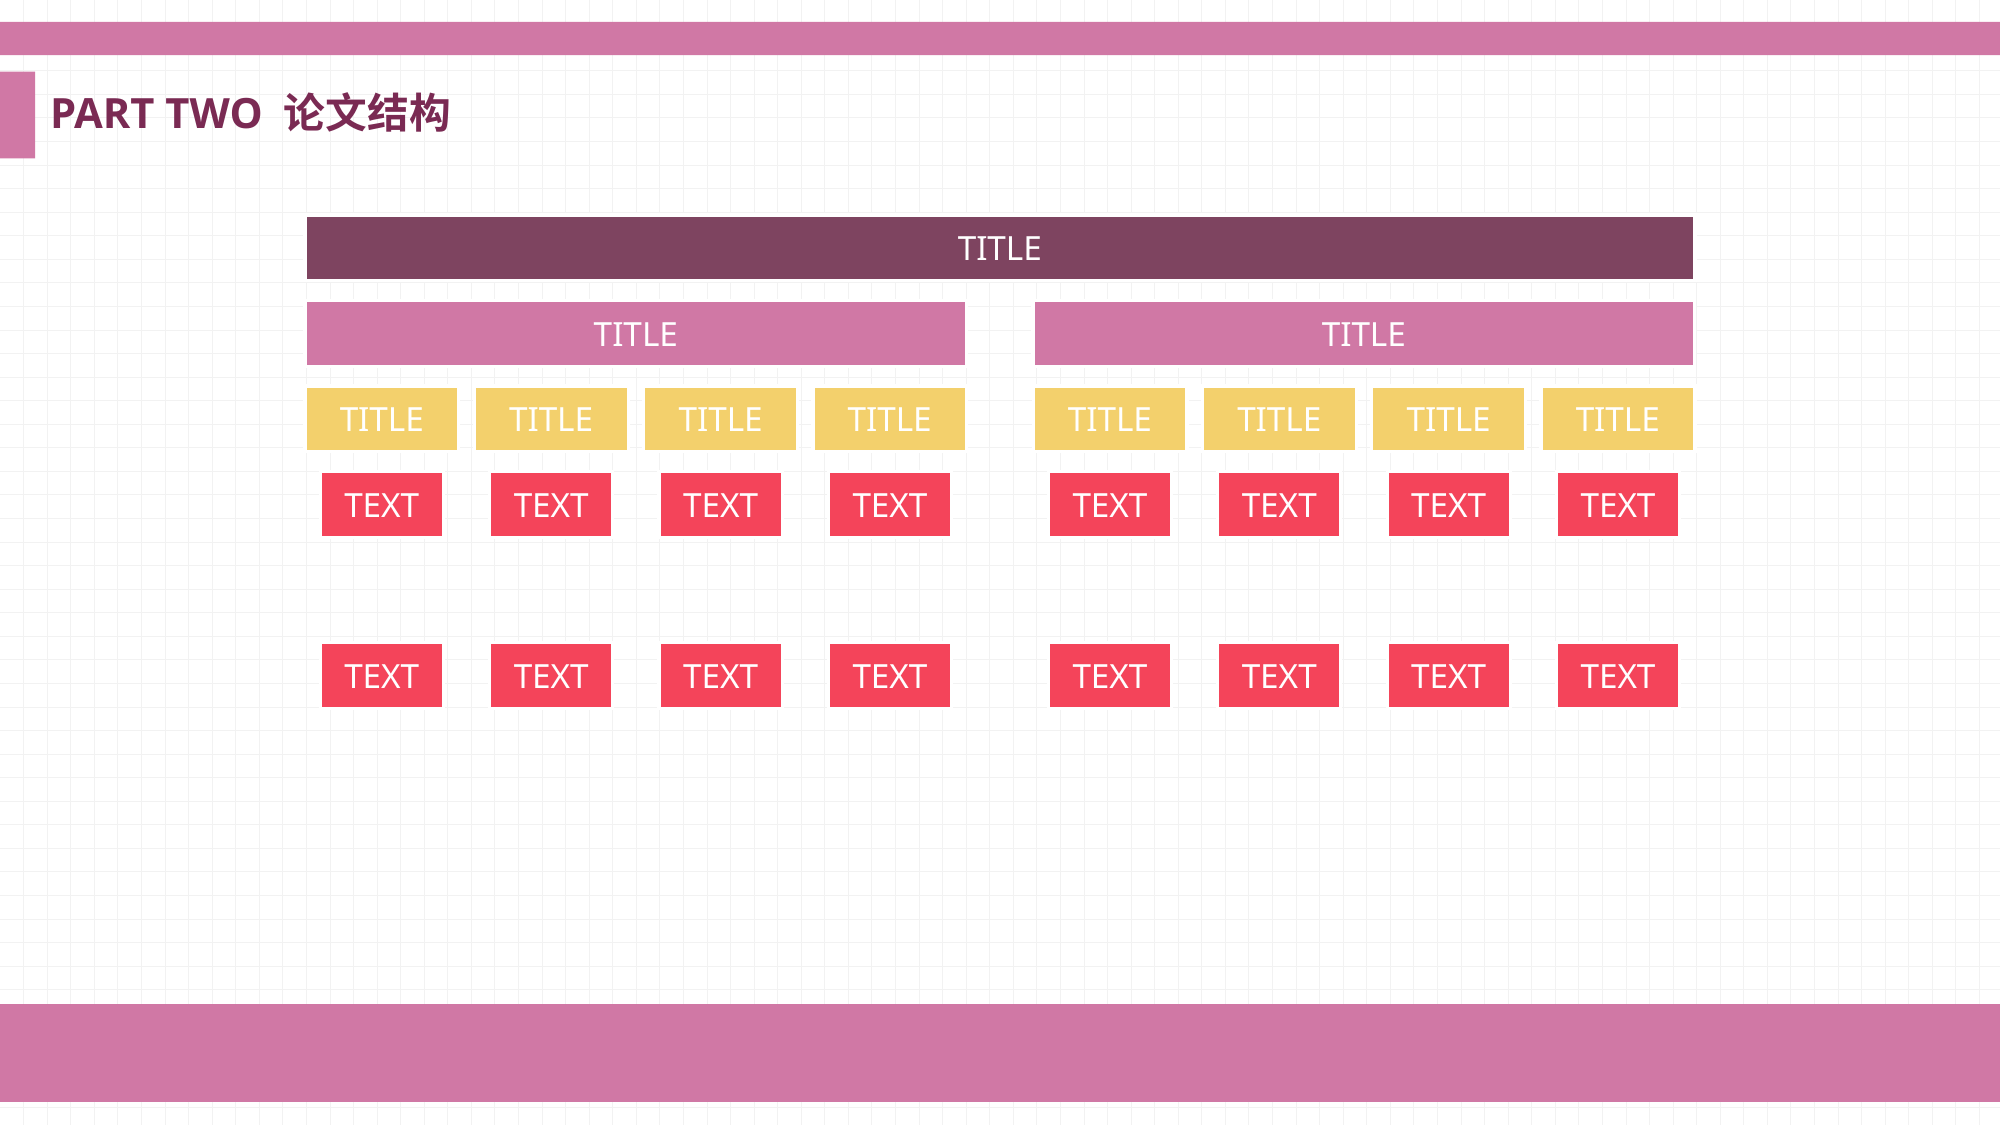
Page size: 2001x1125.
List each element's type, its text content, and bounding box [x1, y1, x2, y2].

list PART TWO 论文结构 [34, 70, 835, 159]
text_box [131, 214, 1869, 880]
